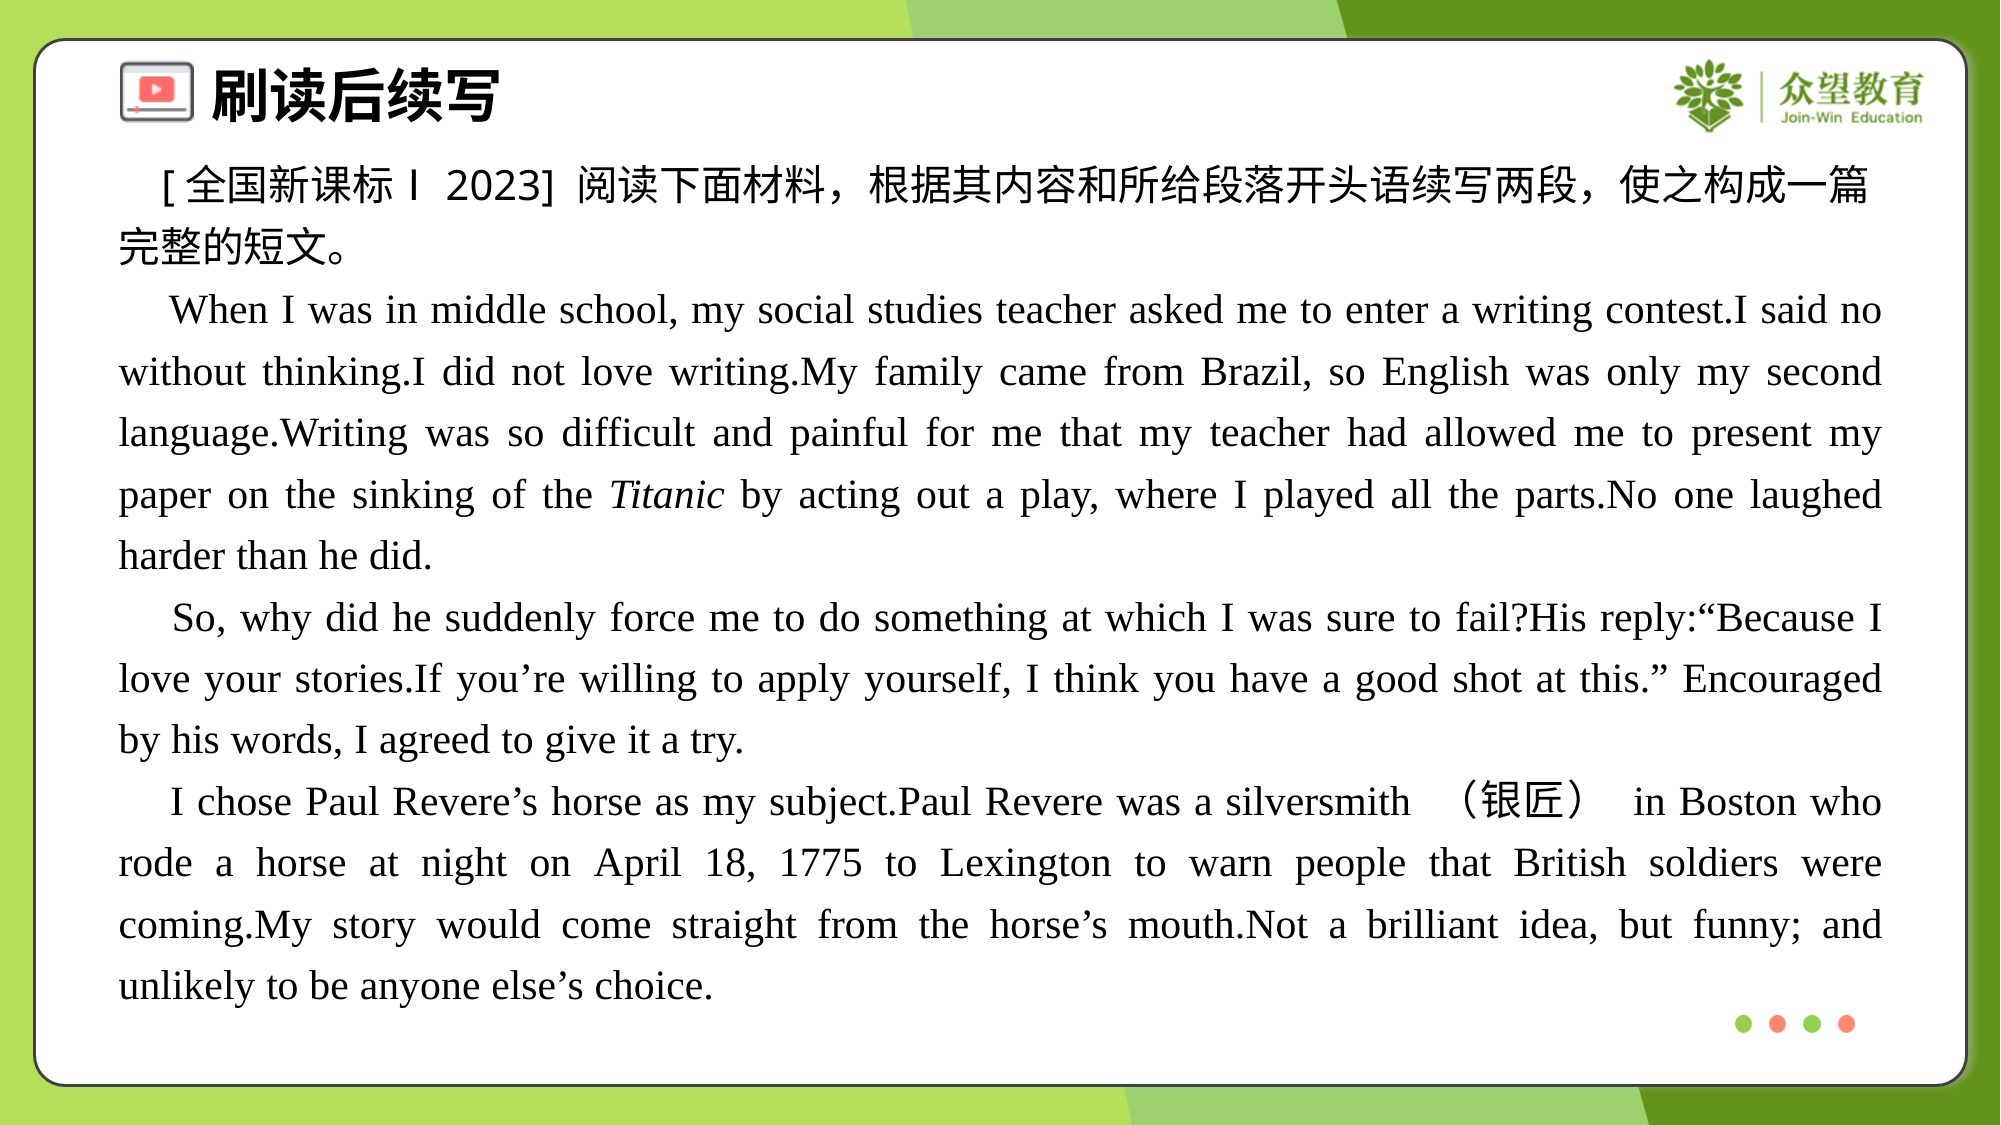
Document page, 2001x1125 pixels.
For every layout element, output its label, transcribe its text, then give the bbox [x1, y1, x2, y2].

picture [0, 0, 2000, 1125]
text_box [全国新课标Ⅰ2023] 阅读下面材料，根据其内容和所给段落开头语续写两段，使之构成一篇完整的短文。 When I was in middle school, my social studies teacher asked me to enter a writing contest.I said no without thinking.I did not love writing.My family came from Brazil, so English was only my second language.Writing was so difficult and painful for me that my teacher had allowed me to present my paper on the sinking of the Titanic by acting out a play, where I played all the parts.No one laughed harder than he did. So, why did he suddenly force me to do something at which I was sure to fail?His reply:“Because I love your stories.If you’re willing to apply yourself, I think you have a good shot at this.” Encouraged by his words, I agreed to give it a try. I chose Paul Revere’s horse as my subject.Paul Revere was a silversmith （银匠） in Boston who rode a horse at night on April 18, 1775 to Lexington to warn people that British soldiers were coming.My story would come straight from the horse’s mouth.Not a brilliant idea, but funny; and unlikely to be anyone else’s choice. [118, 147, 1883, 1009]
